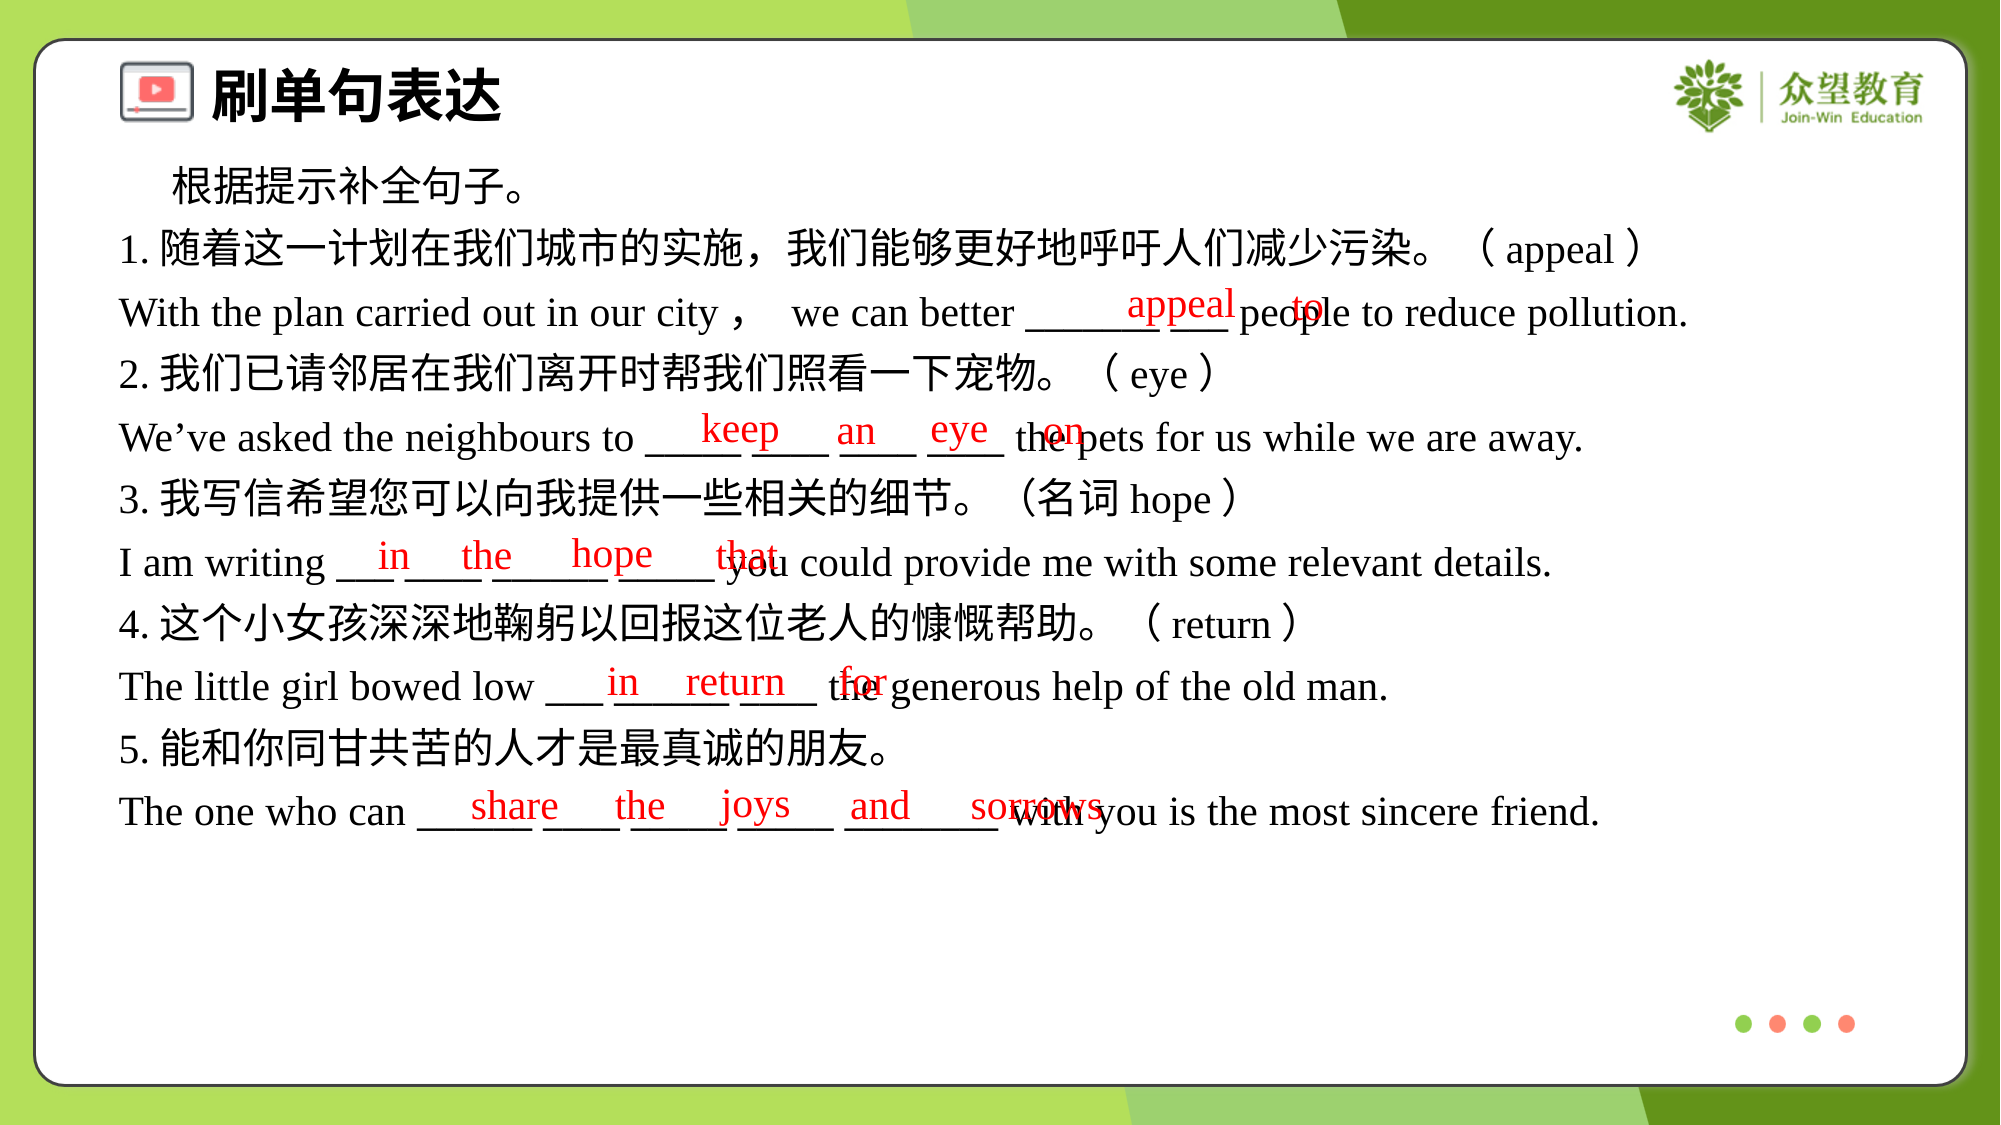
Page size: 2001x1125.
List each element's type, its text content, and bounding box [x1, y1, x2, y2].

text_box on [1038, 390, 1090, 449]
text_box that [710, 515, 783, 574]
text_box in [373, 515, 416, 574]
text_box to [1287, 265, 1329, 324]
text_box the [456, 515, 517, 574]
text_box sorrows [966, 765, 1108, 824]
text_box appeal [1122, 263, 1241, 322]
picture [0, 0, 2000, 1125]
text_box for [833, 640, 892, 699]
text_box hope [567, 513, 658, 572]
text_box return [681, 640, 791, 699]
text_box and [845, 765, 916, 824]
text_box joys [716, 763, 795, 822]
text_box keep [696, 388, 785, 447]
text_box 根据提示补全句子。 1.随着这一计划在我们城市的实施，我们能够更好地呼吁人们减少污染。（appeal） With the plan carried out in our city， we can better _______ ___ people to reduce pollution. 2.我们已请邻居在我们离开时帮我们照看一下宠物。（eye） We’ve asked the neighbours to _____ ____ ____ ____ the pets for us while we are away. 3.我写信希望您可以向我提供一些相关的细节。（名词hope） I am writing ___ ____ ______ _____ you could provide me with some relevant details. 4.这个小女孩深深地鞠躬以回报这位老人的慷慨帮助。（return） The little girl bowed low ___ ______ ____ the generous help of the old man. 5.能和你同甘共苦的人才是最真诚的朋友。 The one who can ______ ____ _____ _____ ________ with you is the most sincere friend. [118, 146, 1883, 829]
text_box in [602, 640, 644, 699]
text_box an [832, 390, 881, 449]
text_box the [610, 765, 671, 824]
text_box share [466, 765, 564, 824]
text_box eye [925, 388, 993, 447]
